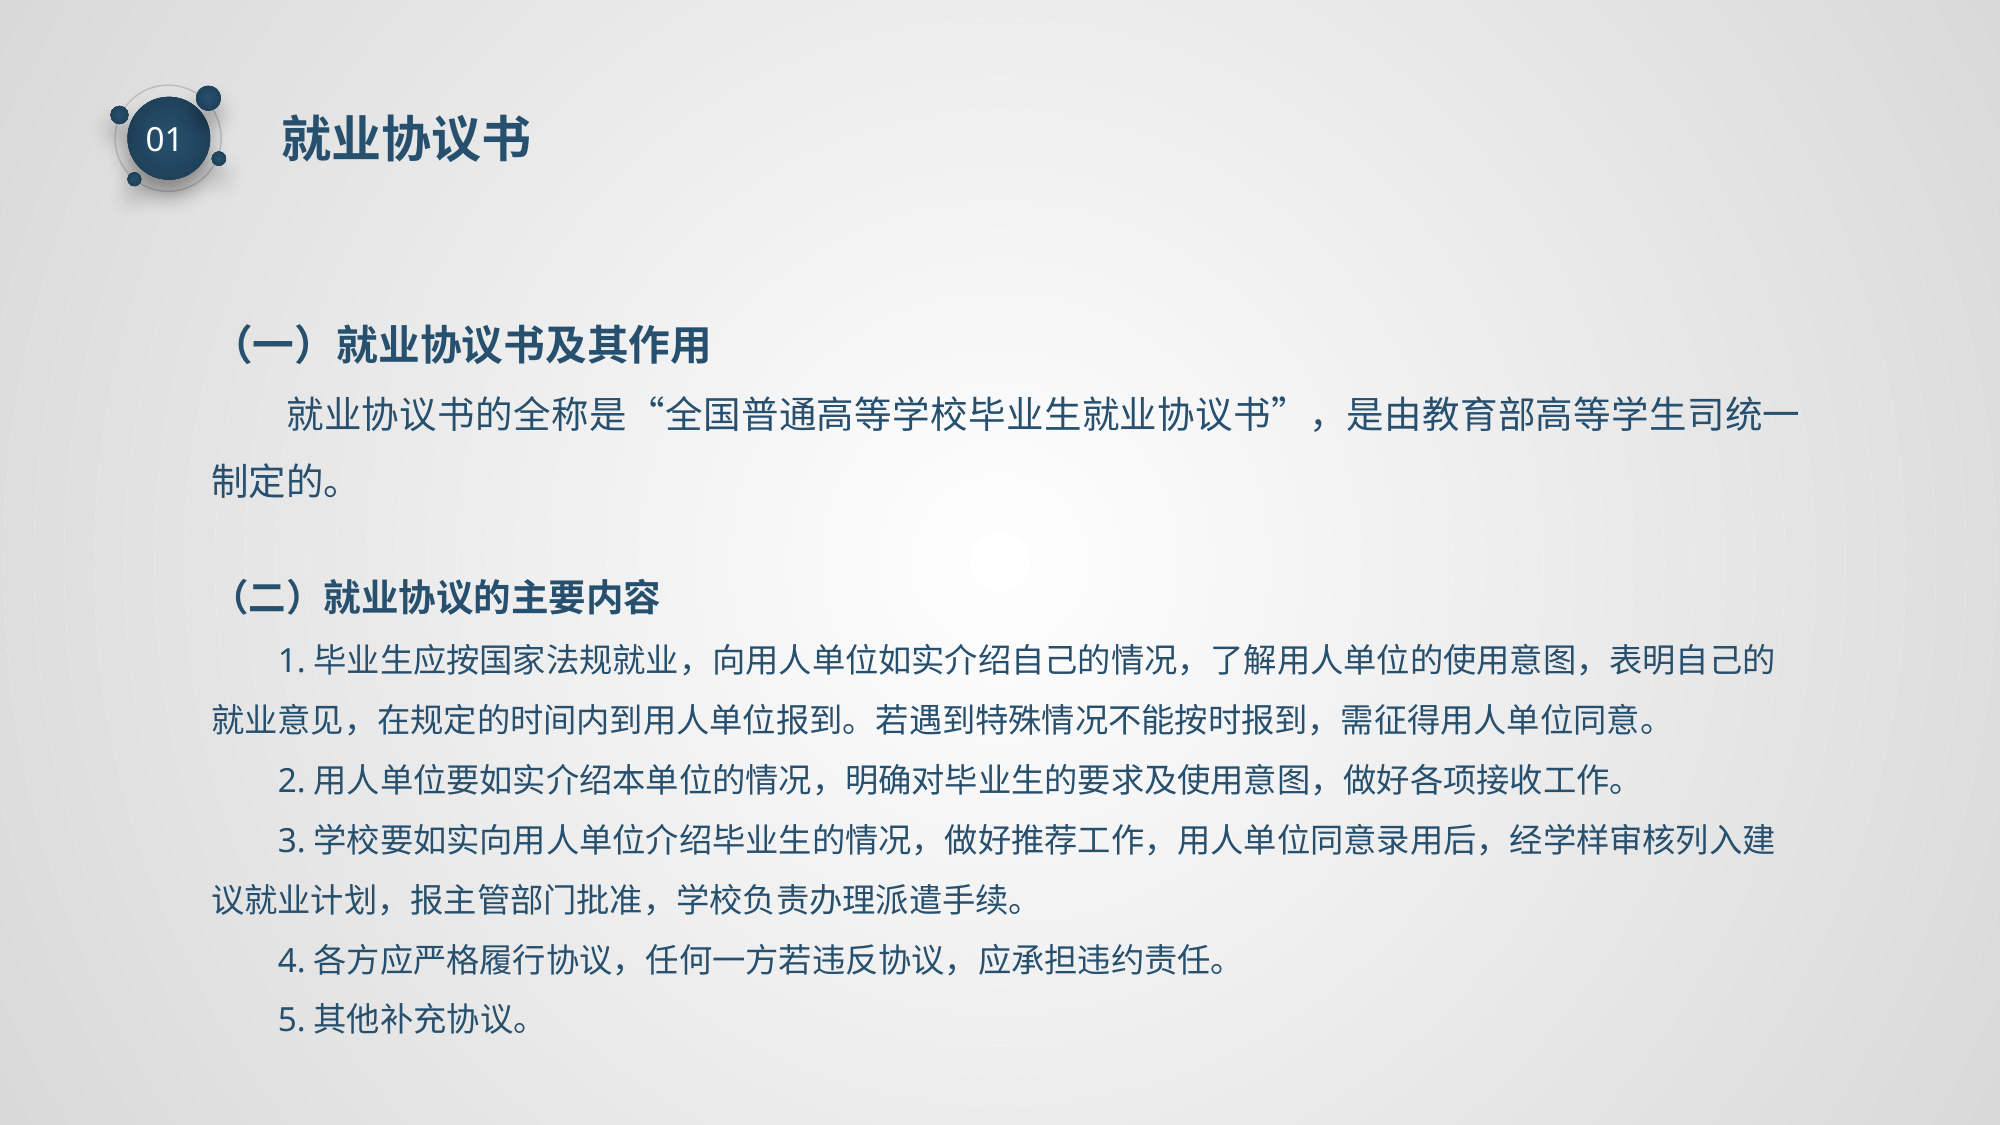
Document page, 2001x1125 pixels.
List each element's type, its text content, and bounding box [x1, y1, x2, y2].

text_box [110, 85, 226, 192]
text_box 就业协议书 [266, 100, 547, 176]
text_box （二）就业协议的主要内容 1.毕业生应按国家法规就业，向用人单位如实介绍自己的情况，了解用人单位的使用意图，表明自己的就业意见，在规定的时间内到用人单位报到。若遇到特殊情况不能按时报到，需征得用人单位同意。 2.用人单位要如实介绍本单位的情况，明确对毕业生的要求及使用意图，做好各项接收工作。 3.学校要如实向用人单位介绍毕业生的情况，做好推荐工作，用人单位同意录用后，经学样审核列入建议就业计划，报主管部门批准，学校负责办理派遣手续。 4.各方应严格履行协议，任何一方若违反协议，应承担违约责任。 5.其他补充协议。 [196, 544, 1817, 1046]
text_box （一）就业协议书及其作用 就业协议书的全称是“全国普通高等学校毕业生就业协议书”，是由教育部高等学生司统一制定的。 [196, 286, 1817, 511]
